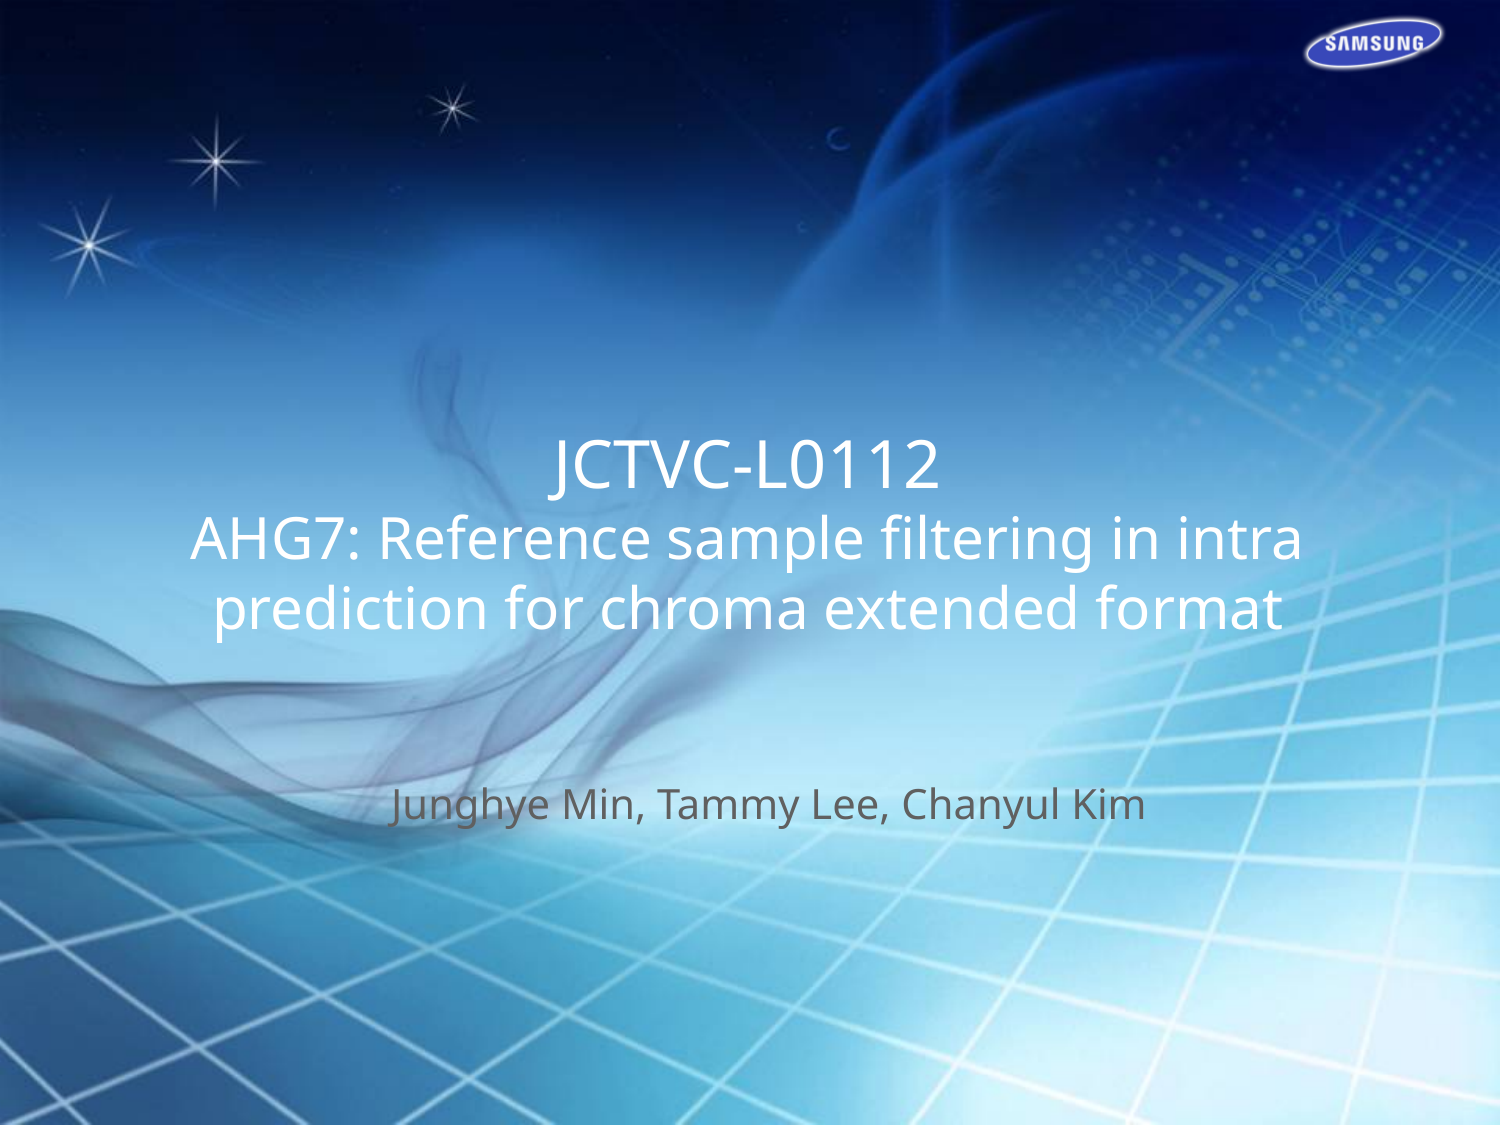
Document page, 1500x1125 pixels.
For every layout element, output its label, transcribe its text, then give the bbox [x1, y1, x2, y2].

text_box JCTVC-L0112 AHG7: Reference sample filtering in intra prediction for chroma extended format [81, 413, 1415, 649]
picture [0, 0, 1500, 1125]
text_box Junghye Min, Tammy Lee, Chanyul Kim [366, 770, 1172, 836]
